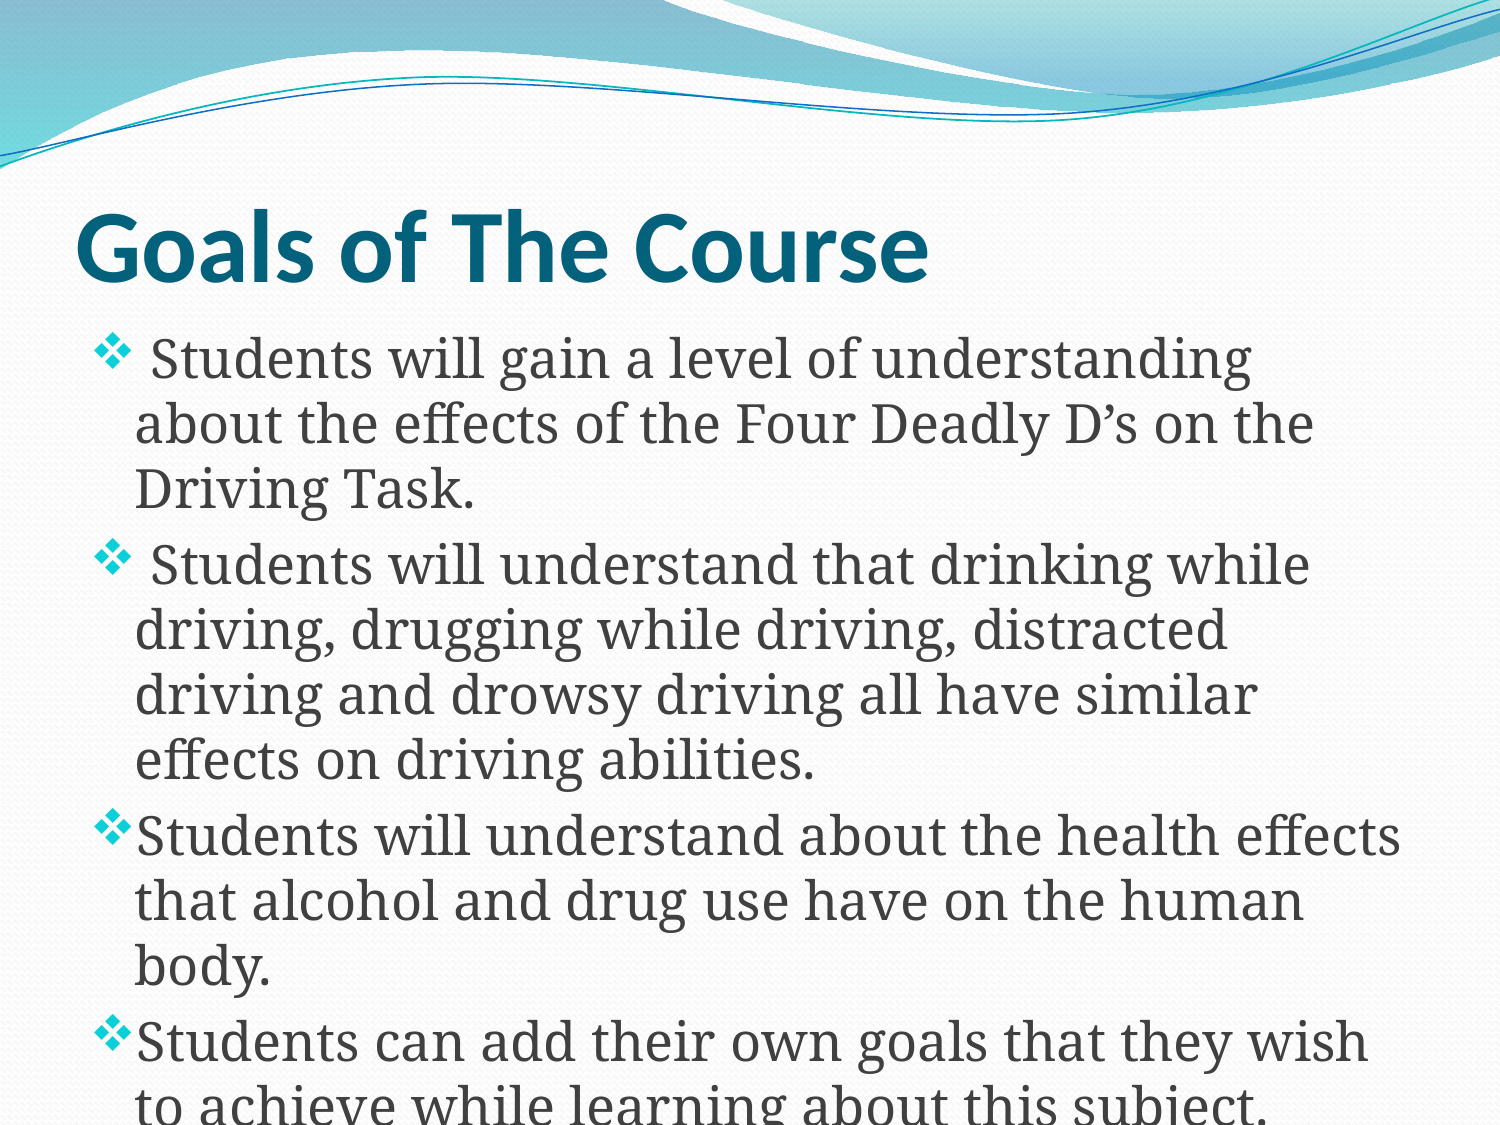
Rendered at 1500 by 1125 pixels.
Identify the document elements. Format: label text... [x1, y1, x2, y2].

title Goals of The Course [75, 115, 1425, 303]
list Students will gain a level of understanding about the effects of the Four Deadly D’s on the Driving Task. Students will understand that drinking while driving, drugging while driving, distracted driving and drowsy driving all have similar effects on driving abilities. Students will understand about the health effects that alcohol and drug use have on the human body. Students can add their own goals that they wish to achieve while learning about this subject. [75, 317, 1425, 1038]
